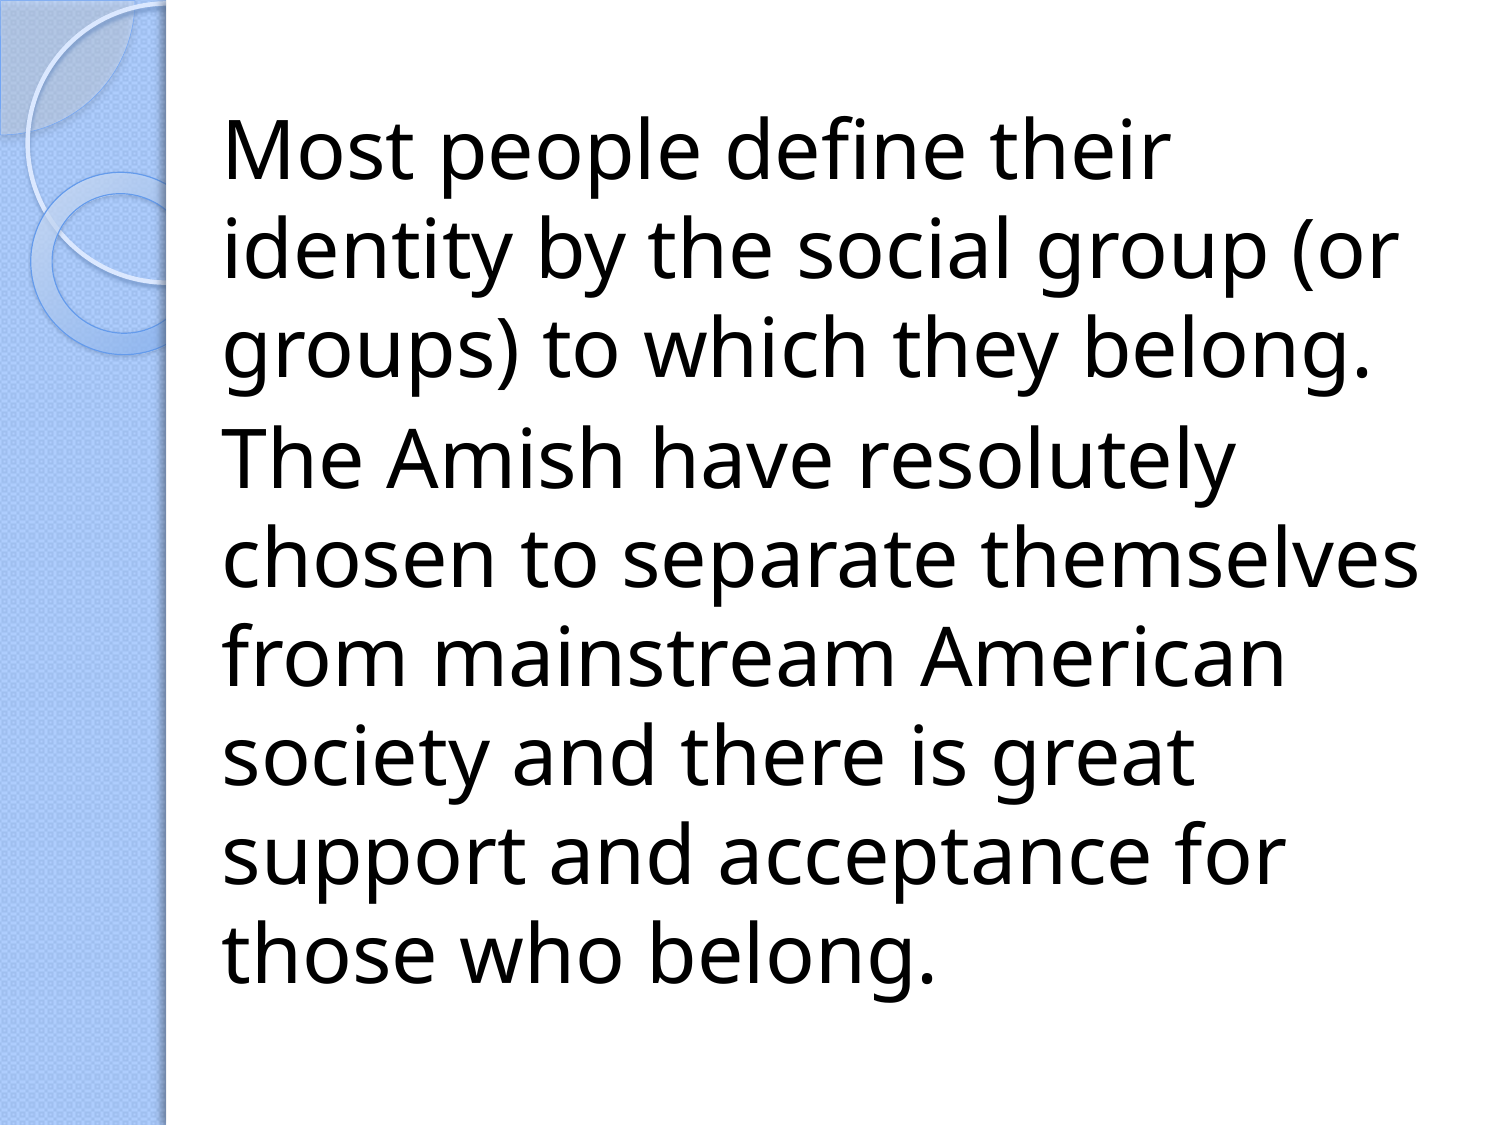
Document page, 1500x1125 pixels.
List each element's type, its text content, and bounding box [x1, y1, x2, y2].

list Most people define their identity by the social group (or groups) to which they belong. The Amish have resolutely chosen to separate themselves from mainstream American society and there is great support and acceptance for those who belong. [194, 90, 1466, 1025]
